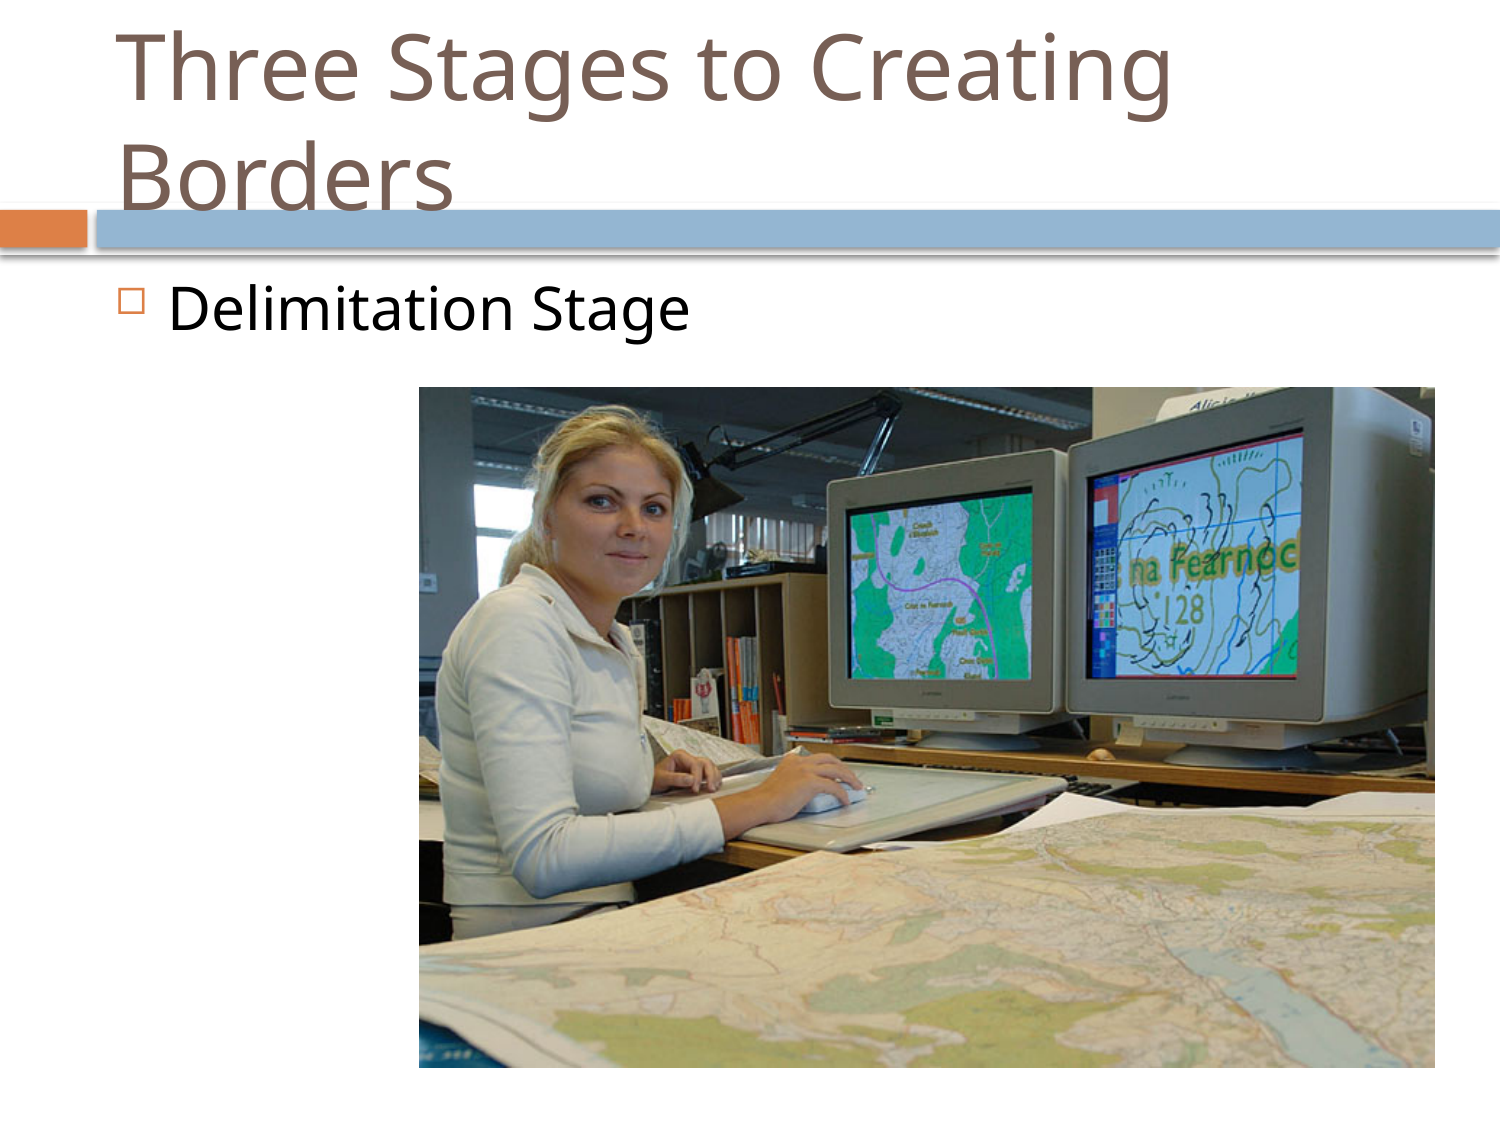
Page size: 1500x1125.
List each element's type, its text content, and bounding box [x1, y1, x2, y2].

title Three Stages to Creating Borders [100, 37, 1439, 201]
list Delimitation Stage [100, 262, 1439, 1001]
picture [419, 387, 1435, 1068]
